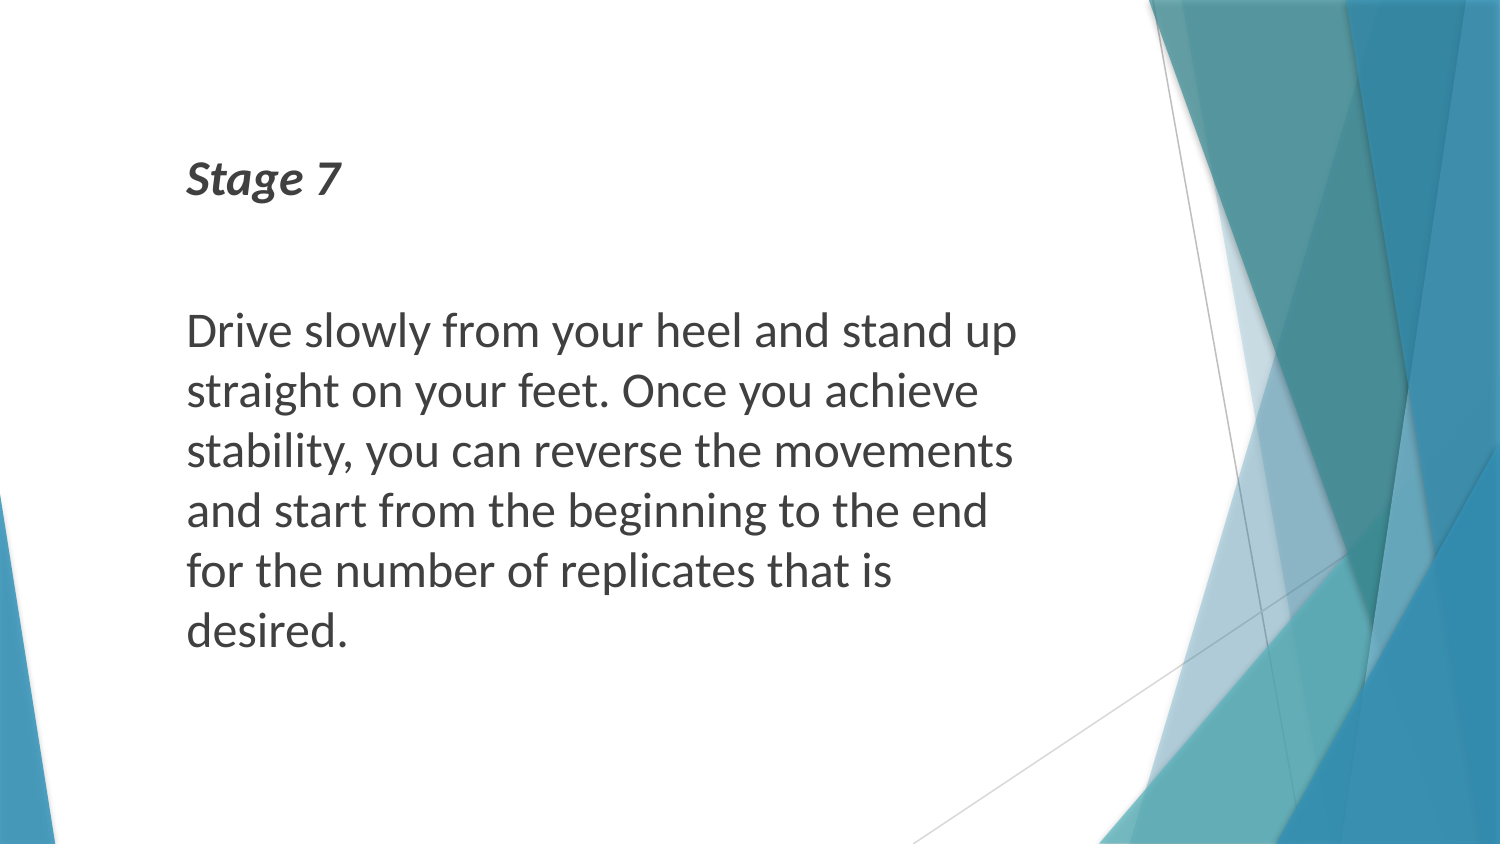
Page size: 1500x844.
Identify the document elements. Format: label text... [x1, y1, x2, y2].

list Stage 7 Drive slowly from your heel and stand up straight on your feet. Once you achieve stability, you can reverse the movements and start from the beginning to the end for the number of replicates that is desired. [171, 138, 1069, 718]
